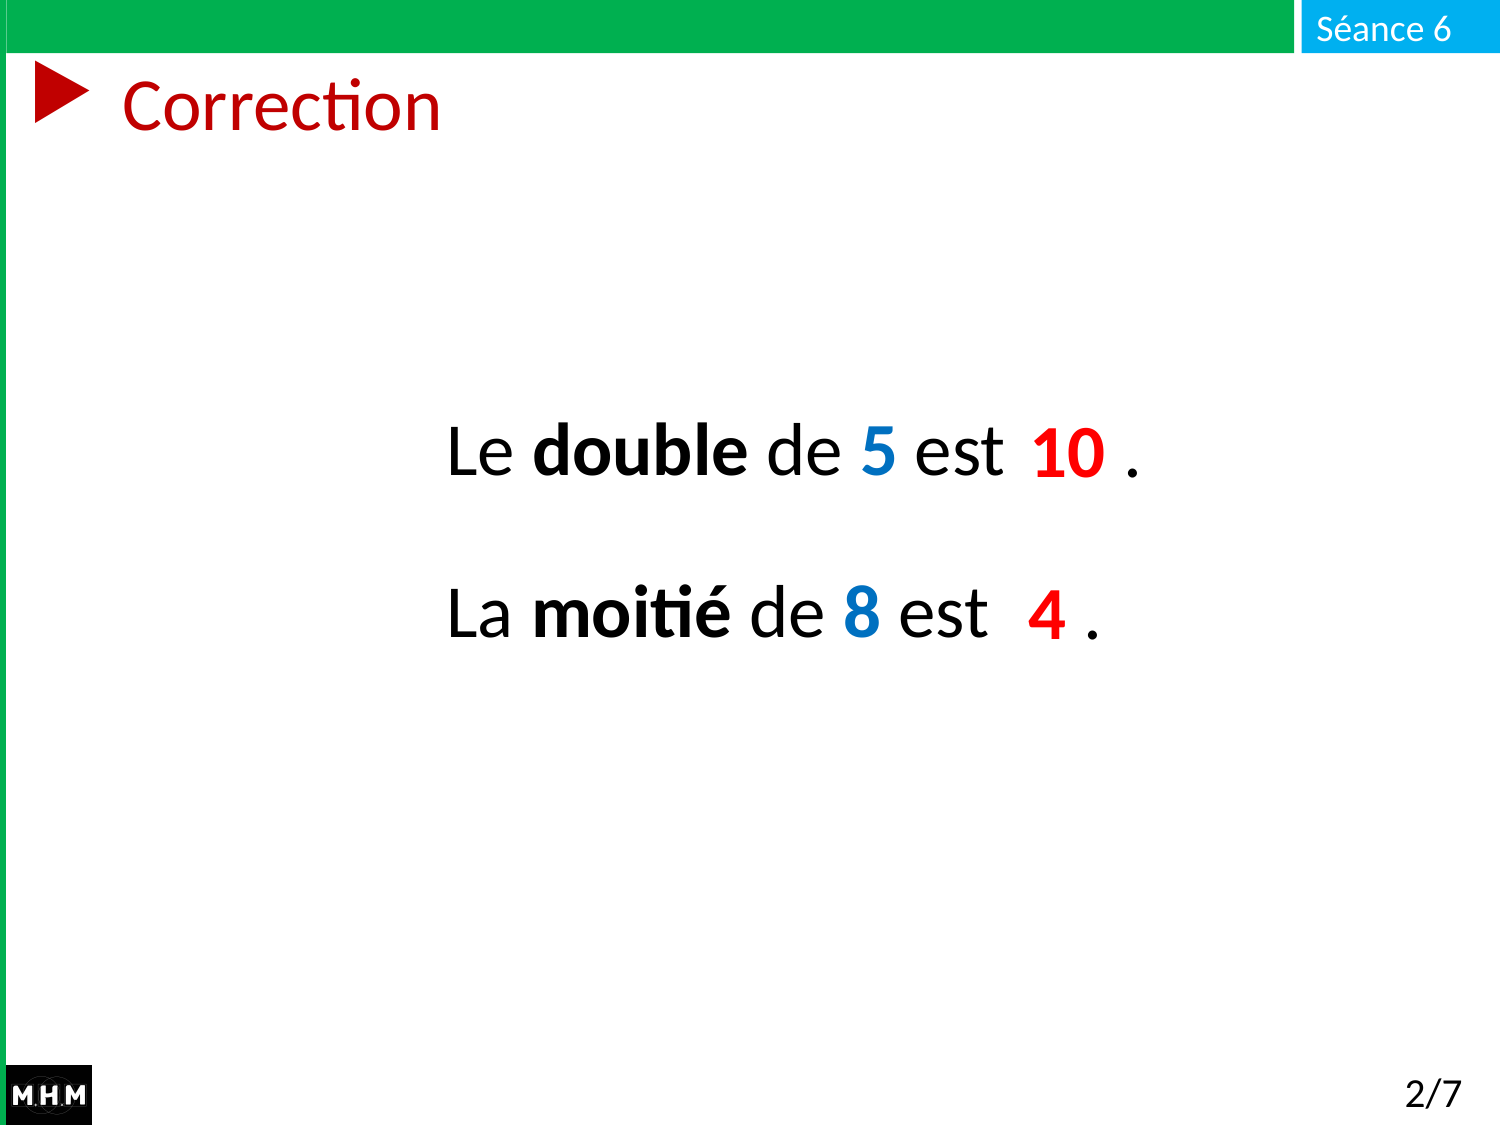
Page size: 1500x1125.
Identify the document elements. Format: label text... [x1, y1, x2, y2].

text_box 4 . [1002, 562, 1128, 668]
text_box 2/7 [1389, 1064, 1500, 1125]
picture [6, 1065, 92, 1125]
title Correction [13, 58, 1397, 154]
text_box Le double de 5 est … La moitié de 8 est … [431, 386, 1120, 679]
text_box 10 . [1002, 400, 1170, 507]
